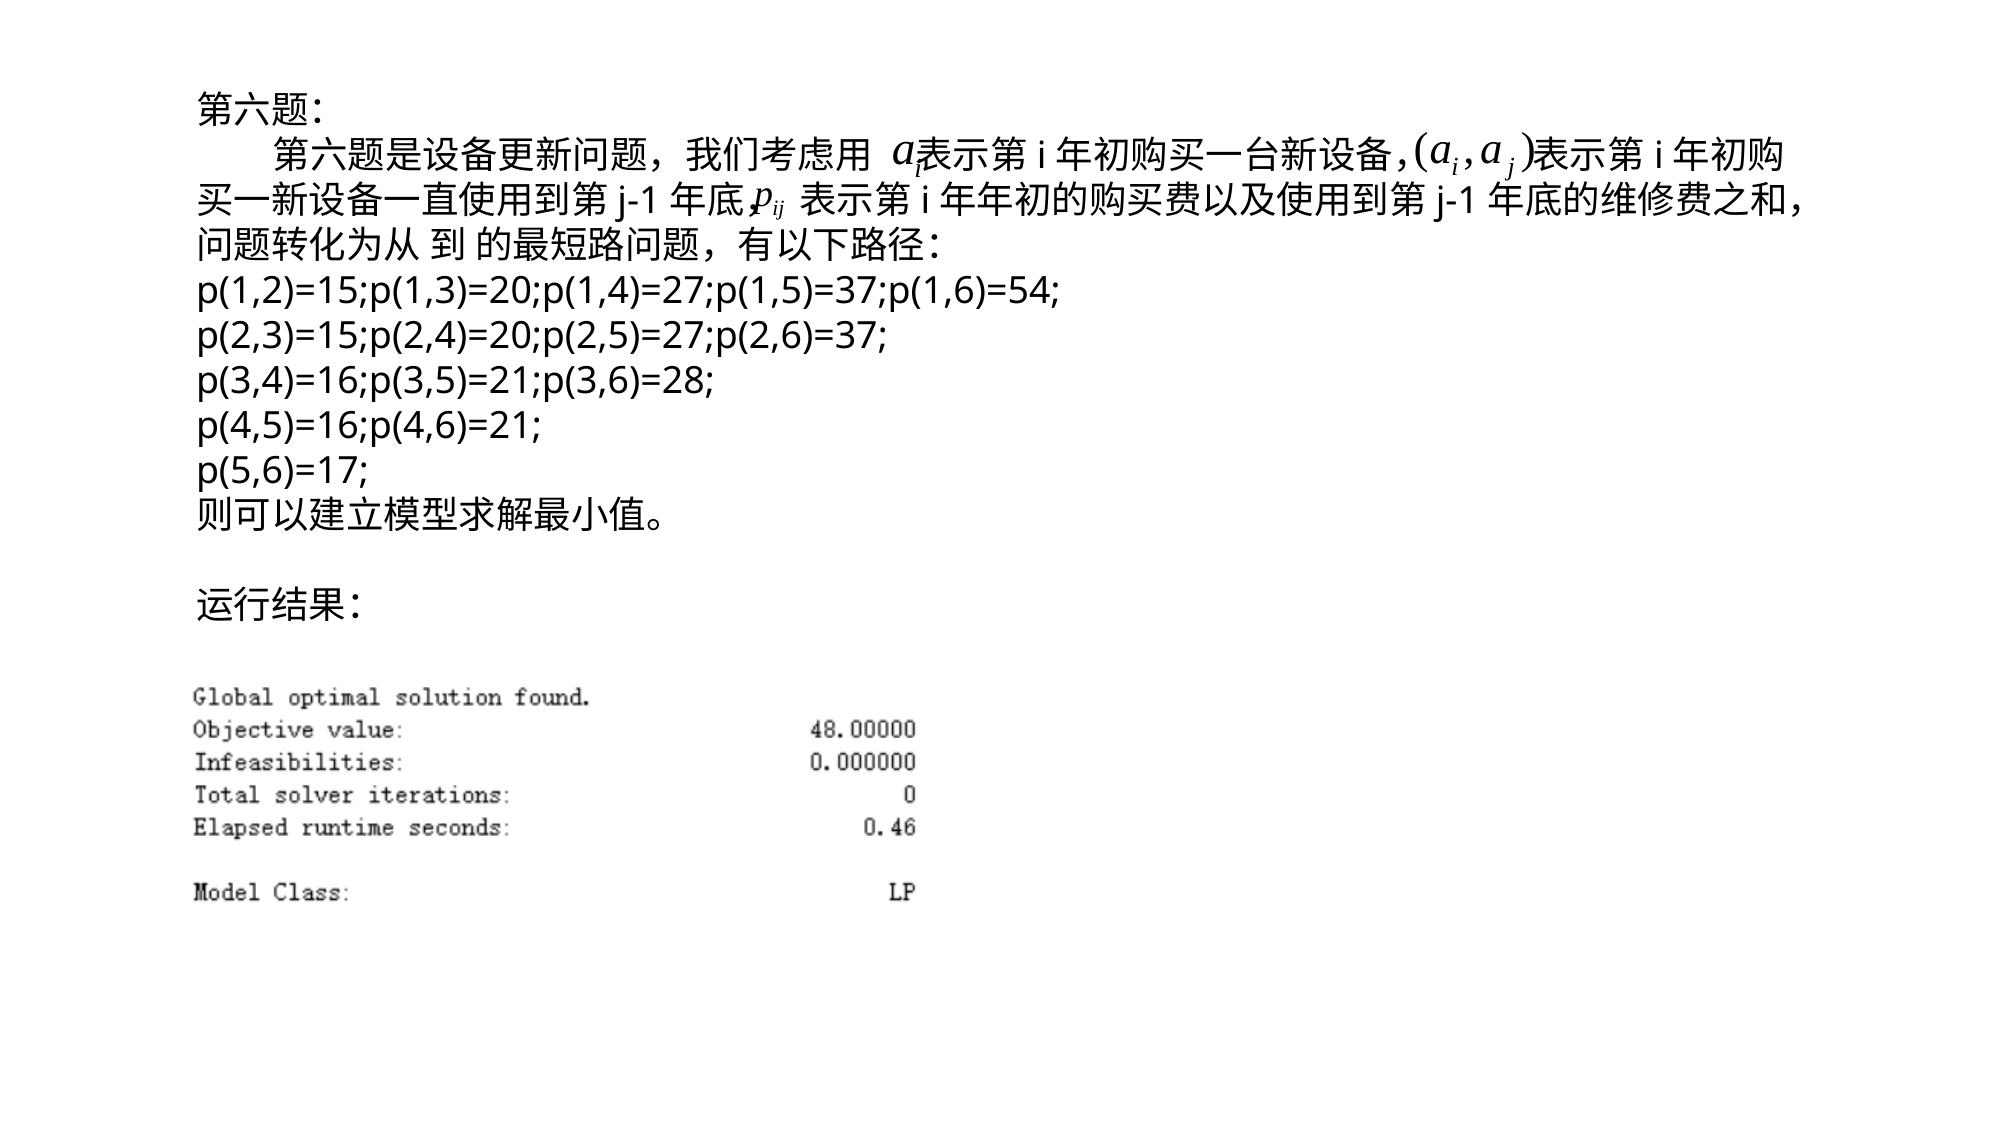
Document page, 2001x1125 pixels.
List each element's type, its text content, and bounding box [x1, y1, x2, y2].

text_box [743, 168, 792, 229]
picture [181, 686, 970, 934]
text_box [884, 117, 933, 189]
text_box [1407, 119, 1543, 191]
text_box 第六题： 第六题是设备更新问题，我们考虑用 表示第i年初购买一台新设备， 表示第i年初购买一新设备一直使用到第j-1年底， 表示第i年年初的购买费以及使用到第j-1年底的维修费之和，问题转化为从 到 的最短路问题，有以下路径： p(1,2)=15;p(1,3)=20;p(1,4)=27;p(1,5)=37;p(1,6)=54; p(2,3)=15;p(2,4)=20;p(2,5)=27;p(2,6)=37; p(3,4)=16;p(3,5)=21;p(3,6)=28; p(4,5)=16;p(4,6)=21; p(5,6)=17; 则可以建立模型求解最小值。 运行结果： [181, 78, 1819, 634]
